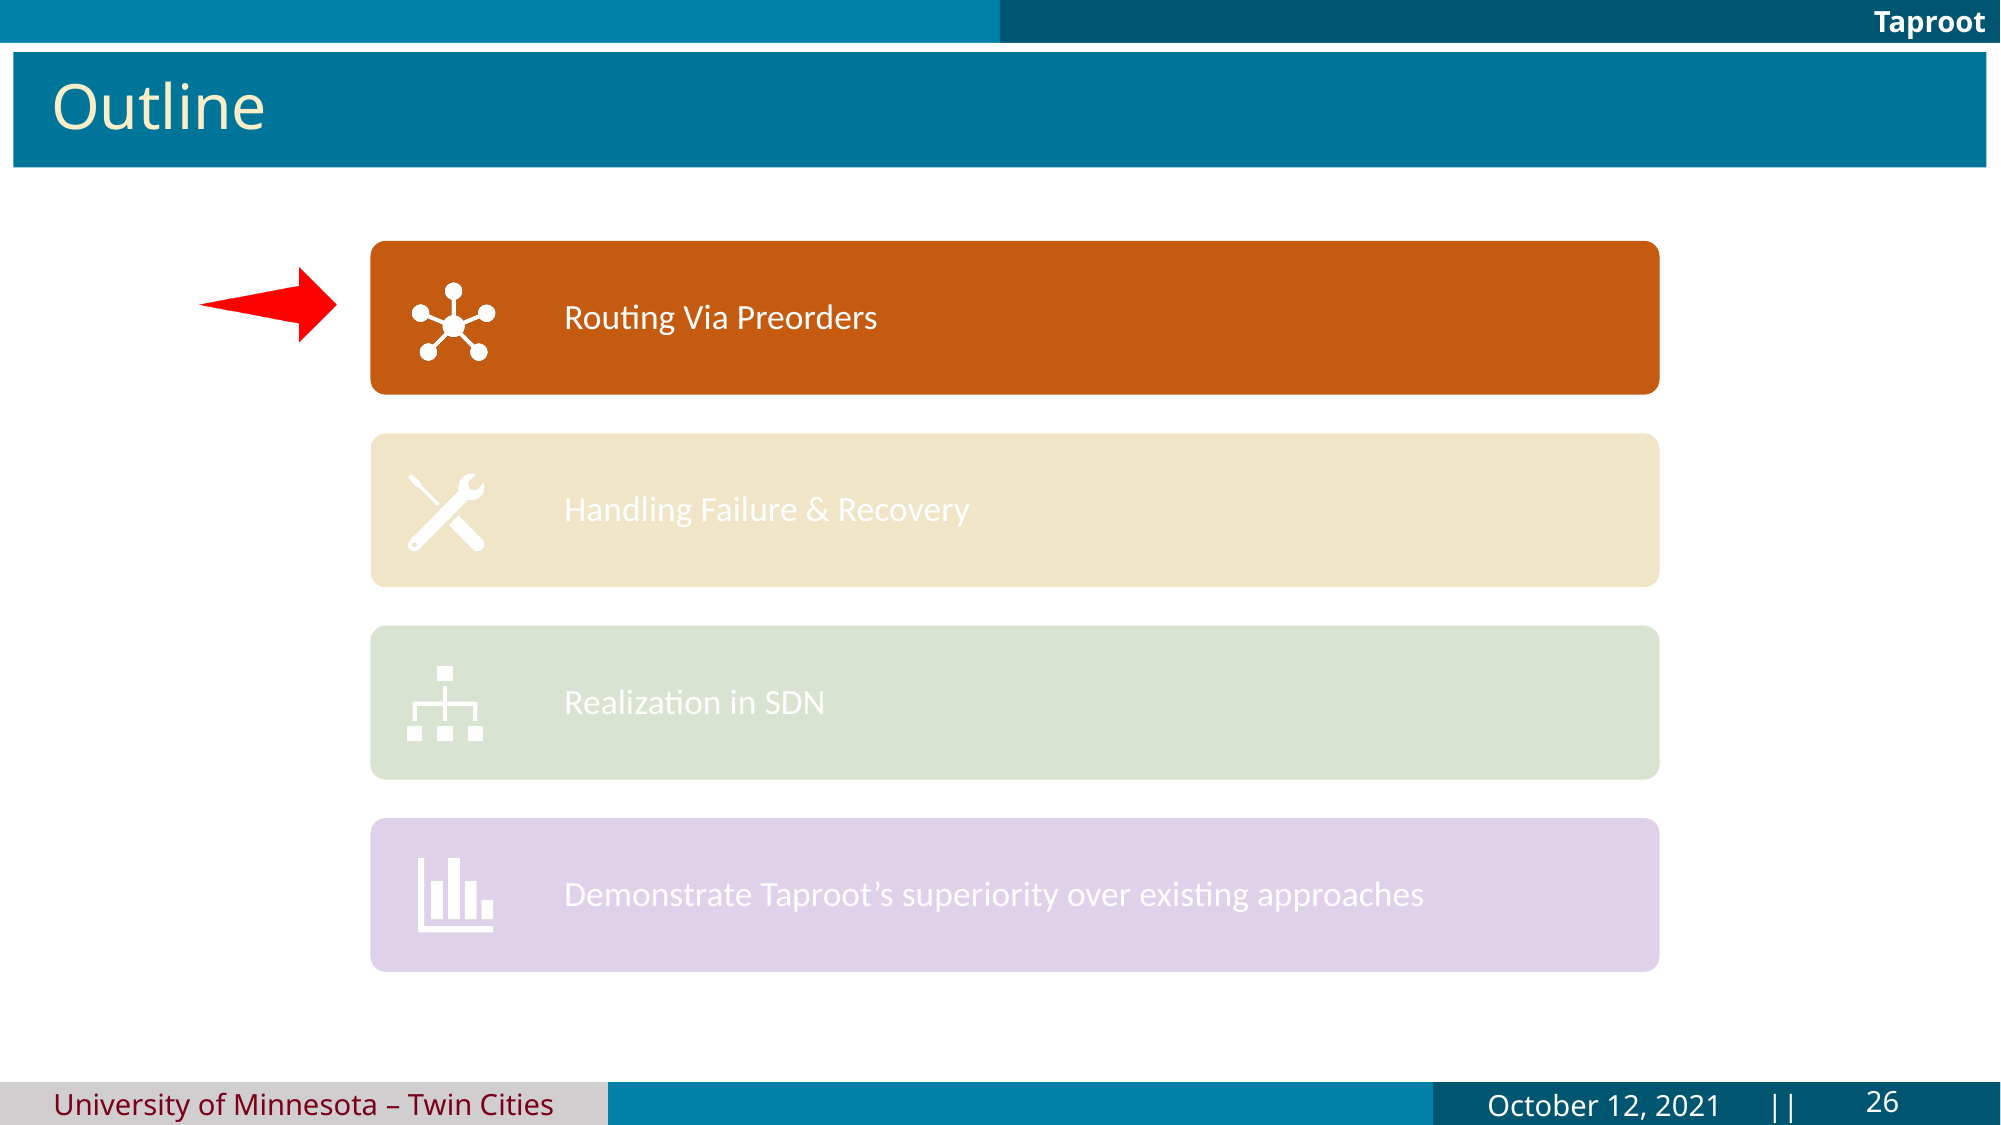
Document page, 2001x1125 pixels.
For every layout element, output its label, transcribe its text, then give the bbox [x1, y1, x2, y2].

text_box [351, 608, 1727, 1011]
picture [400, 466, 492, 559]
text_box Routing Via Preorders [548, 241, 1660, 395]
picture [192, 229, 343, 380]
text_box [369, 417, 1745, 602]
picture [392, 649, 500, 757]
text_box [370, 240, 1646, 395]
picture [402, 841, 509, 948]
title Outline [13, 52, 1987, 168]
picture [400, 268, 507, 375]
